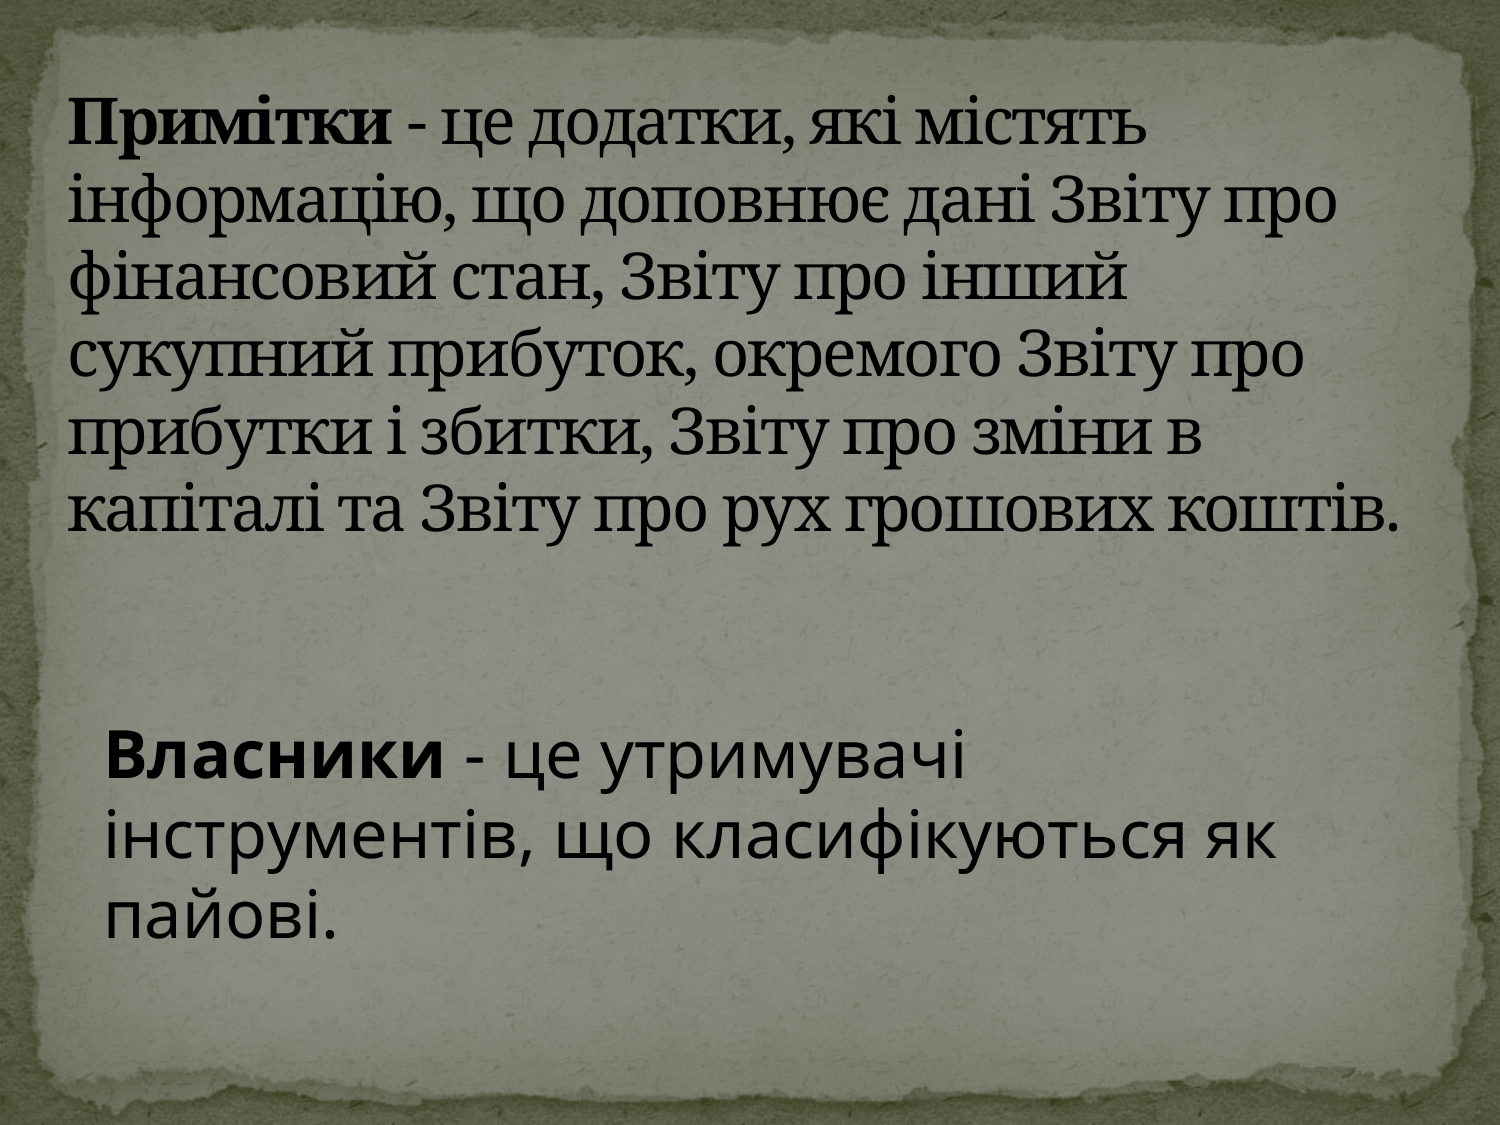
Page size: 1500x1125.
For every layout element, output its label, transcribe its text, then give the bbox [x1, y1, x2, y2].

title Примітки - це додатки, які містять інформацію, що доповнює дані Звіту про фінансовий стан, Звіту про інший сукупний прибуток, окремого Звіту про прибутки і збитки, Звіту про зміни в капіталі та Звіту про рух грошових коштів. [53, 24, 1425, 657]
list Власники - це утримувачі інструментів, що класифікуються як пайові. [88, 704, 1425, 1000]
